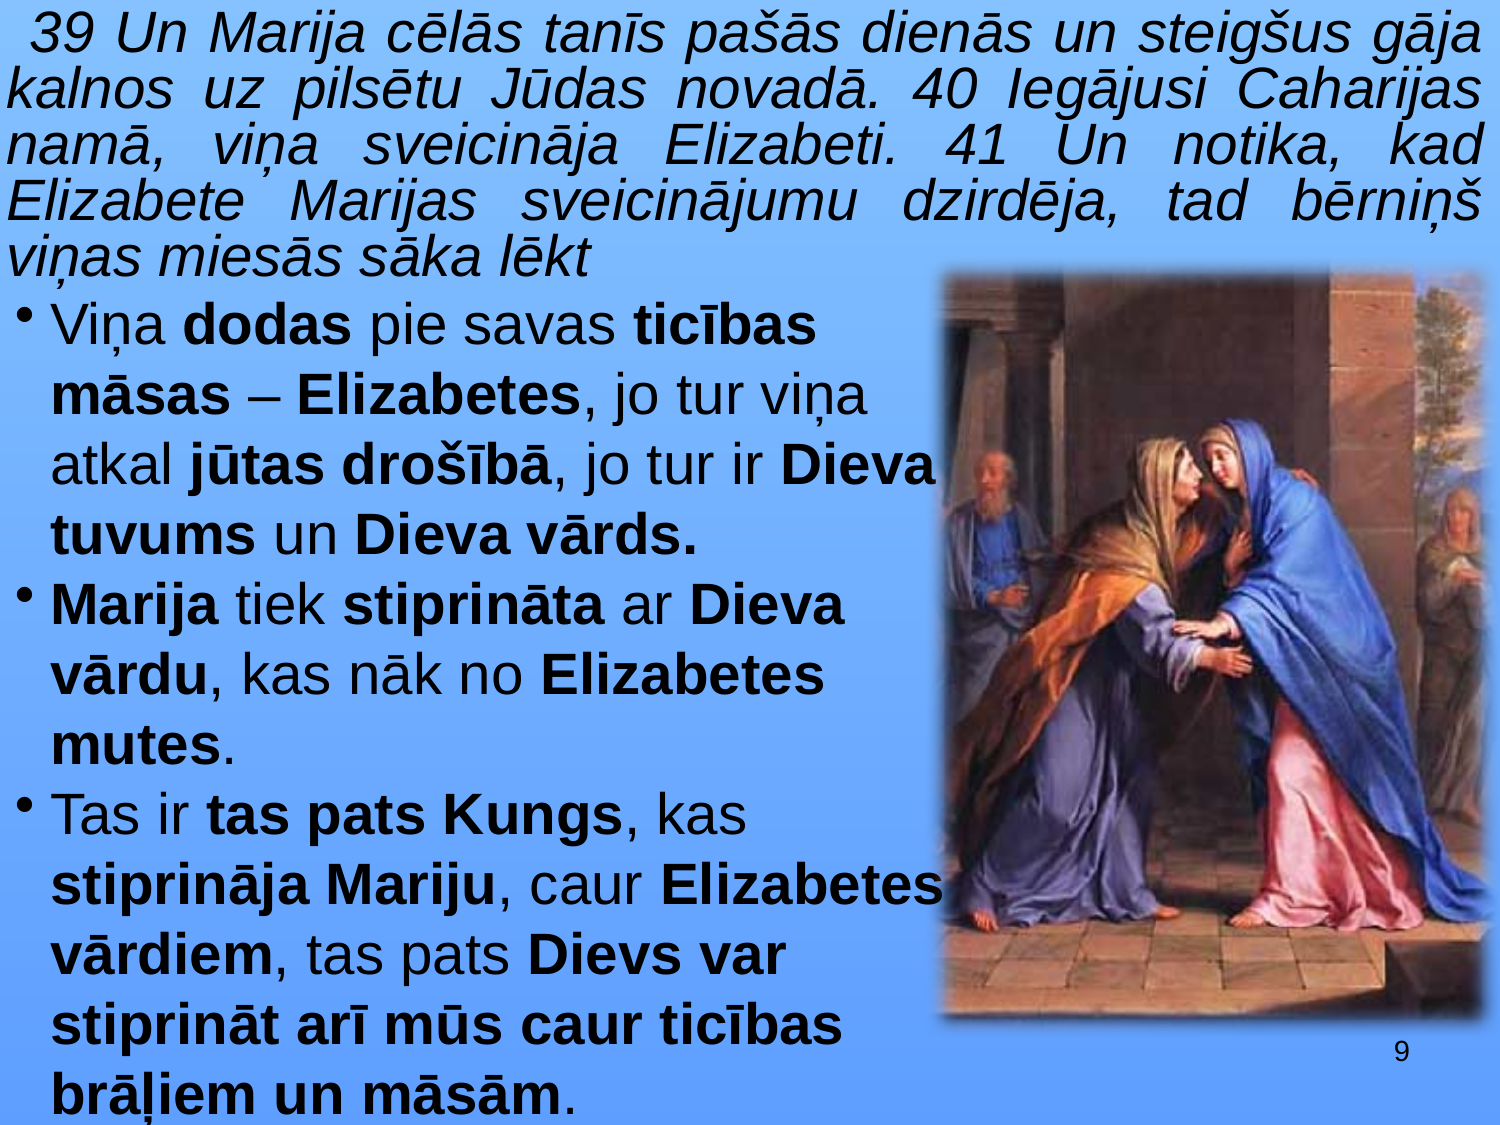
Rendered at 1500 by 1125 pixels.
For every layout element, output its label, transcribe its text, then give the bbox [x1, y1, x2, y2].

list 39 Un Marija cēlās tanīs pašās dienās un steigšus gāja kalnos uz pilsētu Jūdas novadā. 40 Iegājusi Caharijas namā, viņa sveicināja Elizabeti. 41 Un notika, kad Elizabete Marijas sveicinājumu dzirdēja, tad bērniņš viņas miesās sāka lēkt [0, 0, 1500, 198]
text_box Viņa dodas pie savas ticības māsas – Elizabetes, jo tur viņa atkal jūtas drošībā, jo tur ir Dieva tuvums un Dieva vārds. Marija tiek stiprināta ar Dieva vārdu, kas nāk no Elizabetes mutes. Tas ir tas pats Kungs, kas stiprināja Mariju, caur Elizabetes vārdiem, tas pats Dievs var stiprināt arī mūs caur ticības brāļiem un māsām. [0, 278, 961, 1125]
slide_number 9 [1074, 1046, 1426, 1103]
picture [925, 255, 1500, 1038]
